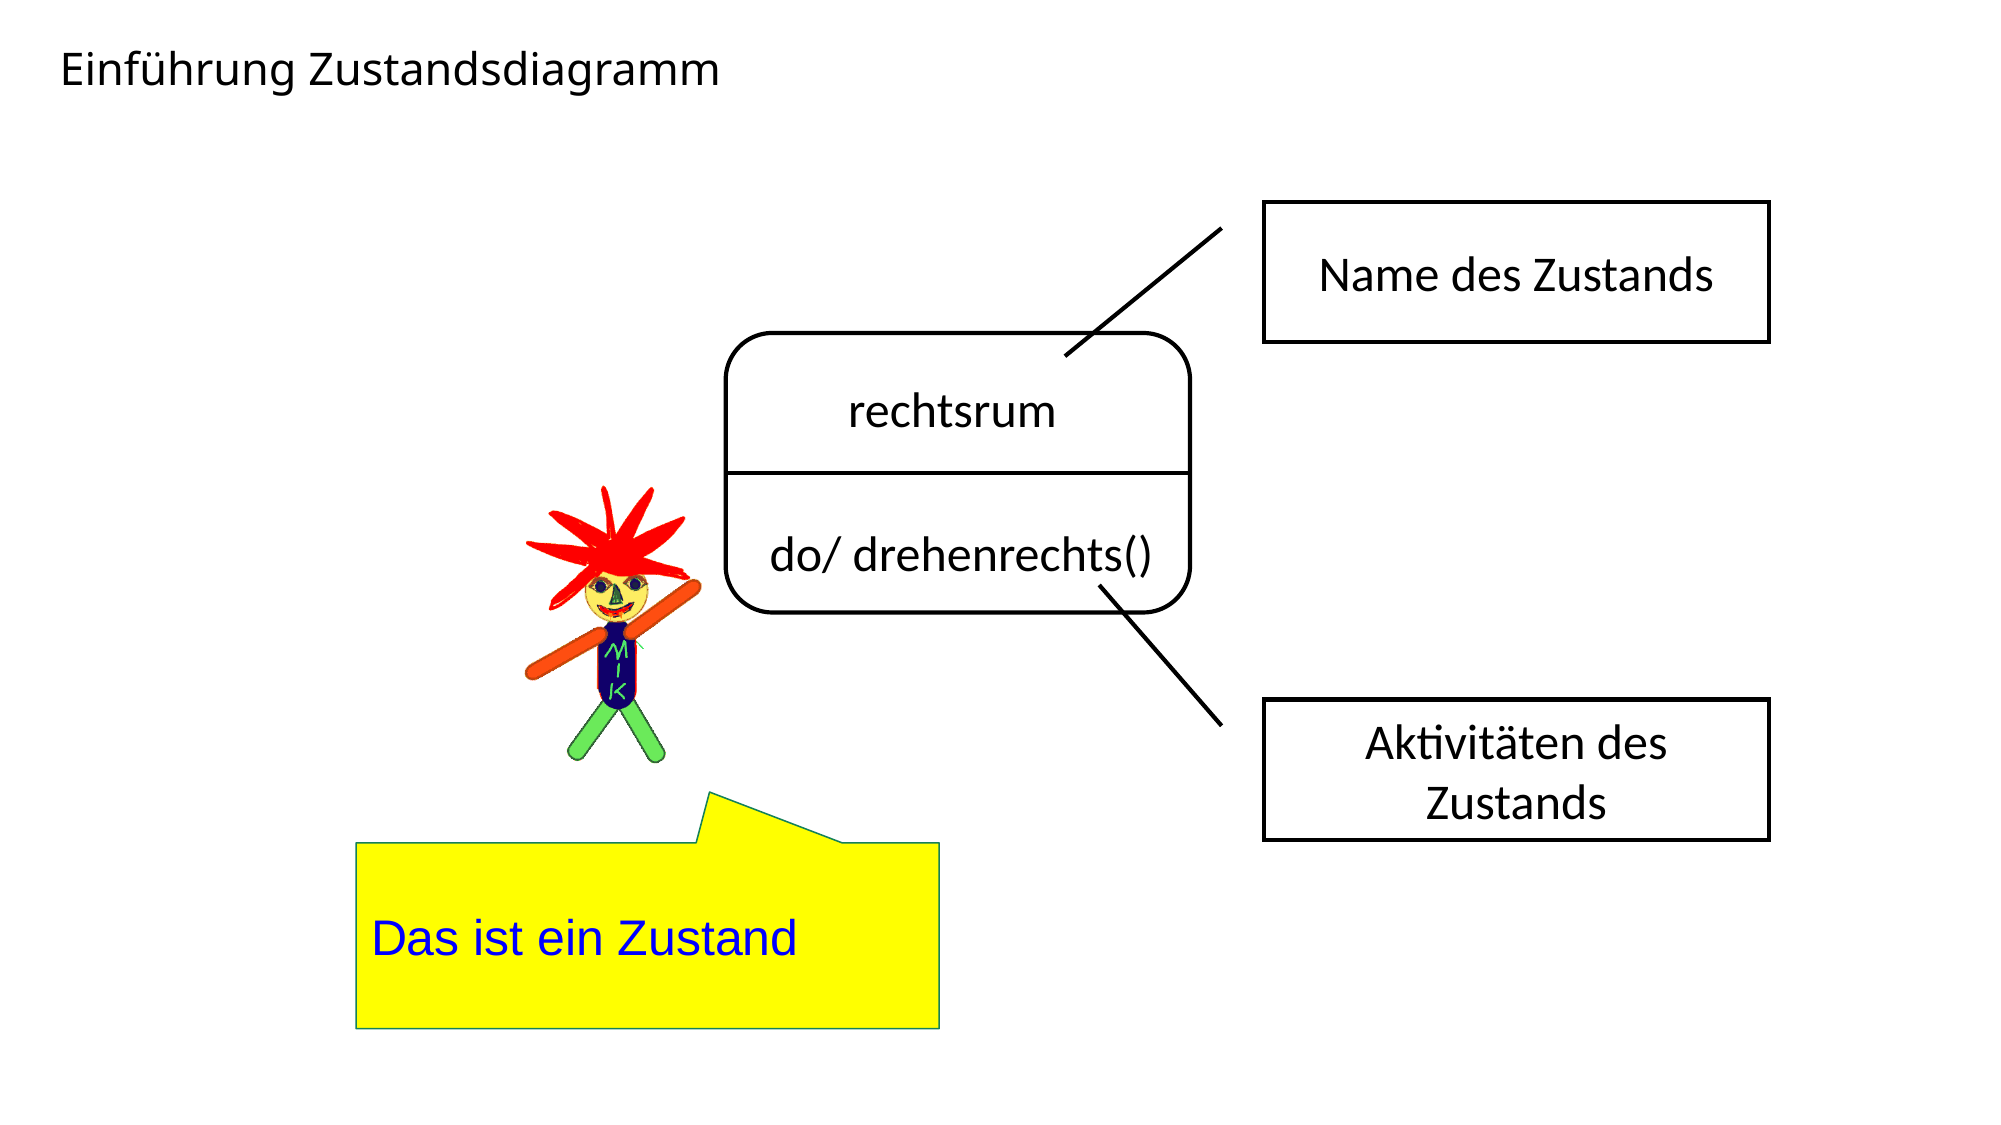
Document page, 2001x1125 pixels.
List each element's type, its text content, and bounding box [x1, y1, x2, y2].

picture [506, 478, 713, 770]
text_box Name des Zustands [1263, 201, 1770, 343]
text_box Aktivitäten des Zustands [1122, 613, 1223, 727]
text_box Das ist ein Zustand [356, 792, 940, 1029]
title Einführung Zustandsdiagramm [40, 34, 740, 103]
text_box Name des Zustands [1092, 227, 1223, 332]
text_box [725, 332, 1190, 613]
text_box Aktivitäten des Zustands [1263, 698, 1770, 841]
